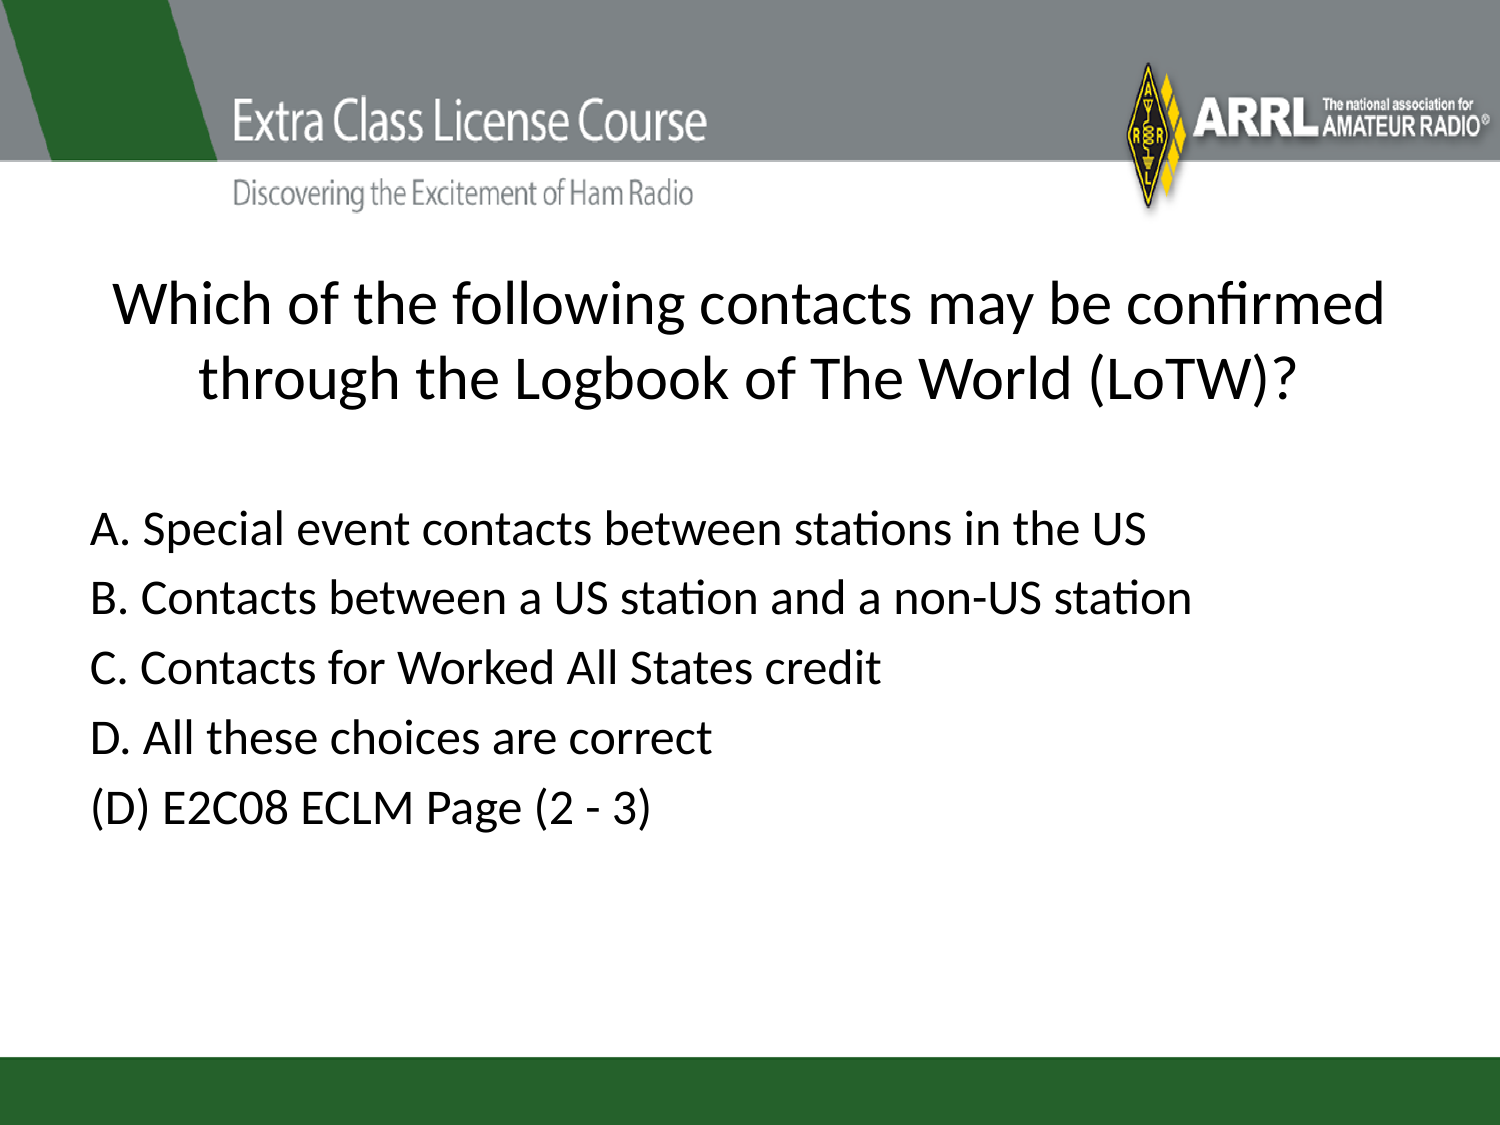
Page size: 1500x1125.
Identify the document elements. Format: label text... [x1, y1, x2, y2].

title Which of the following contacts may be confirmed through the Logbook of The World (LoTW)? [75, 254, 1425, 435]
picture [0, 0, 1500, 1125]
list A. Special event contacts between stations in the US B. Contacts between a US station and a non-US station C. Contacts for Worked All States credit D. All these choices are correct (D) E2C08 ECLM Page (2 - 3) [75, 487, 1425, 1005]
